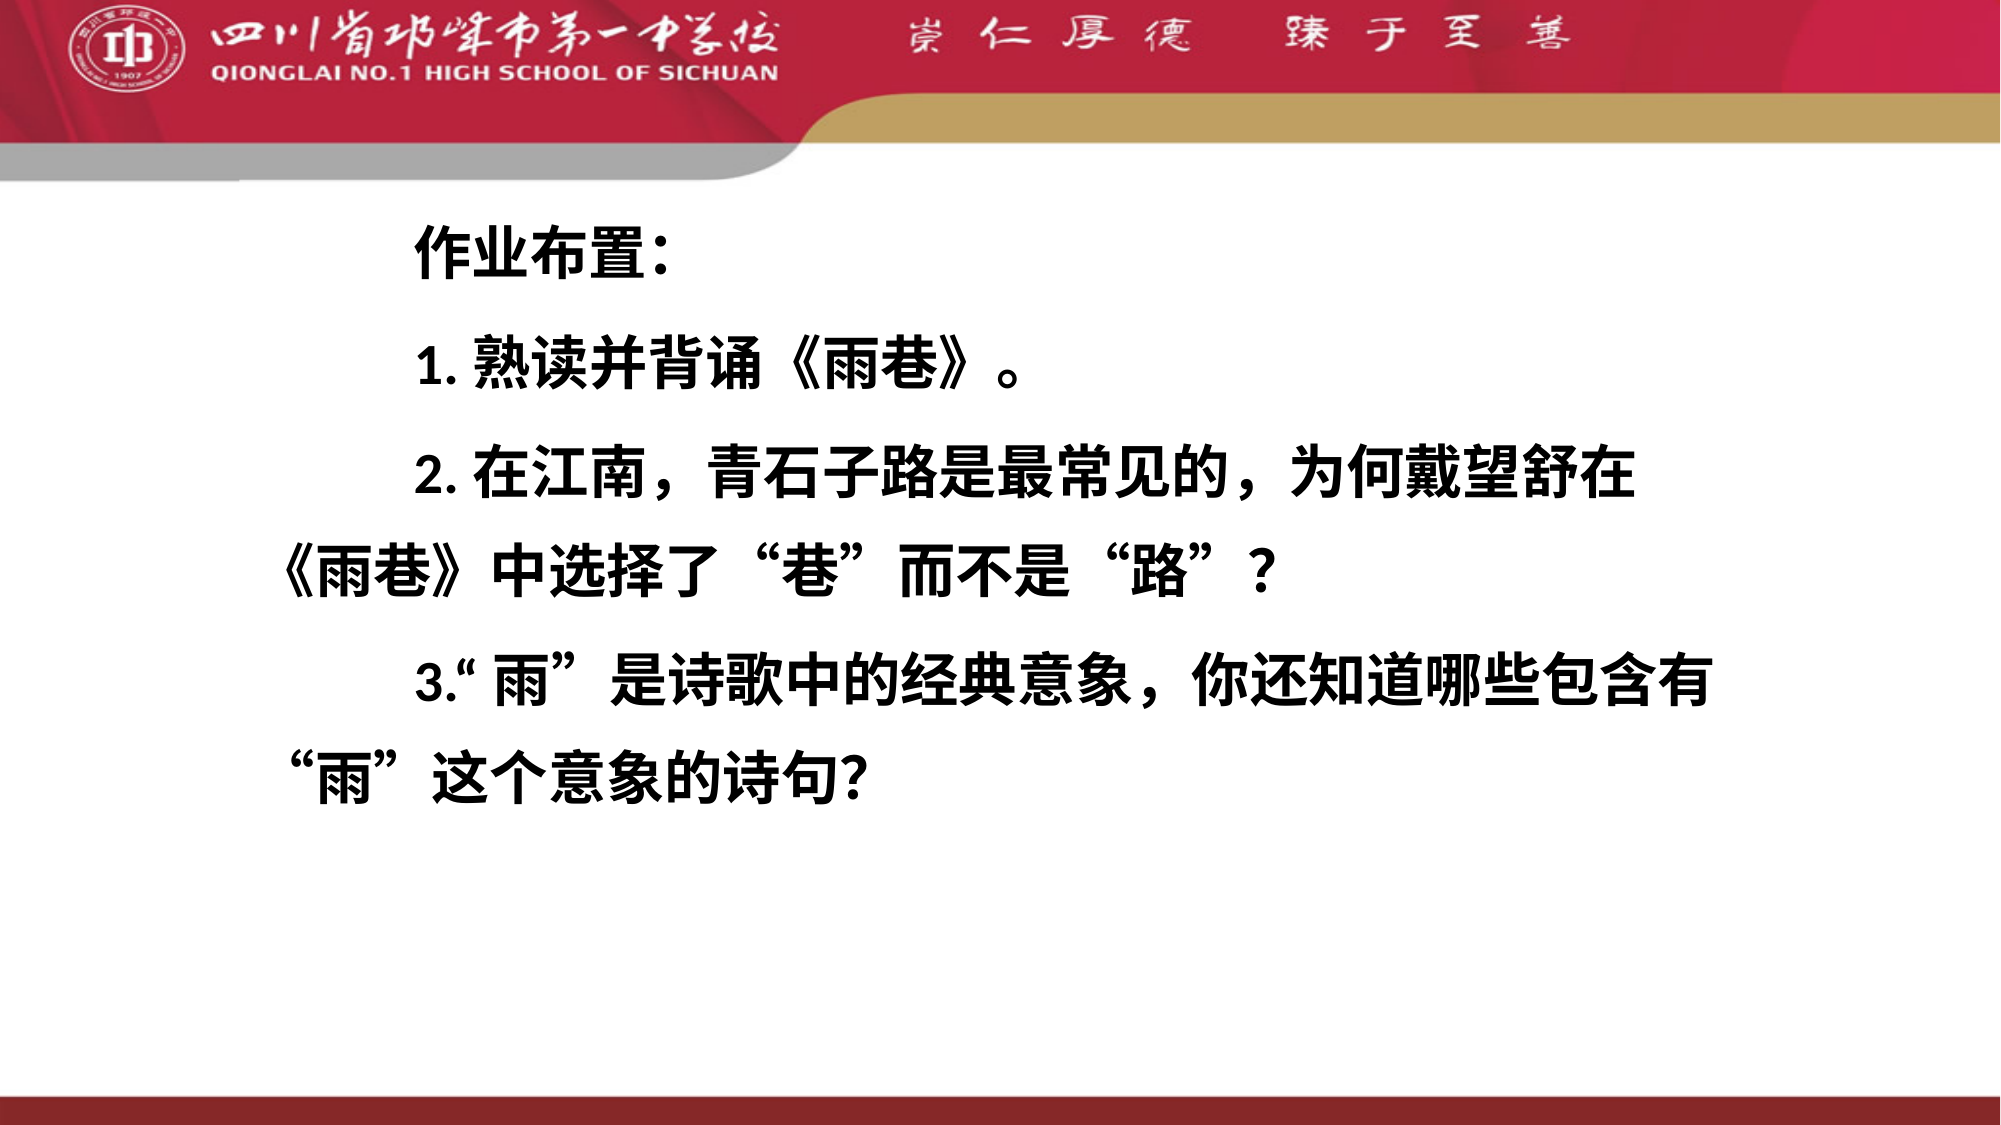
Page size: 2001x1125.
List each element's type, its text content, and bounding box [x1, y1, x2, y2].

picture [0, 0, 2001, 1125]
text_box 作业布置： 1.熟读并背诵《雨巷》。 2.在江南，青石子路是最常见的，为何戴望舒在《雨巷》中选择了“巷”而不是“路”？ 3.“雨”是诗歌中的经典意象，你还知道哪些包含有“雨”这个意象的诗句？ [239, 179, 1761, 827]
